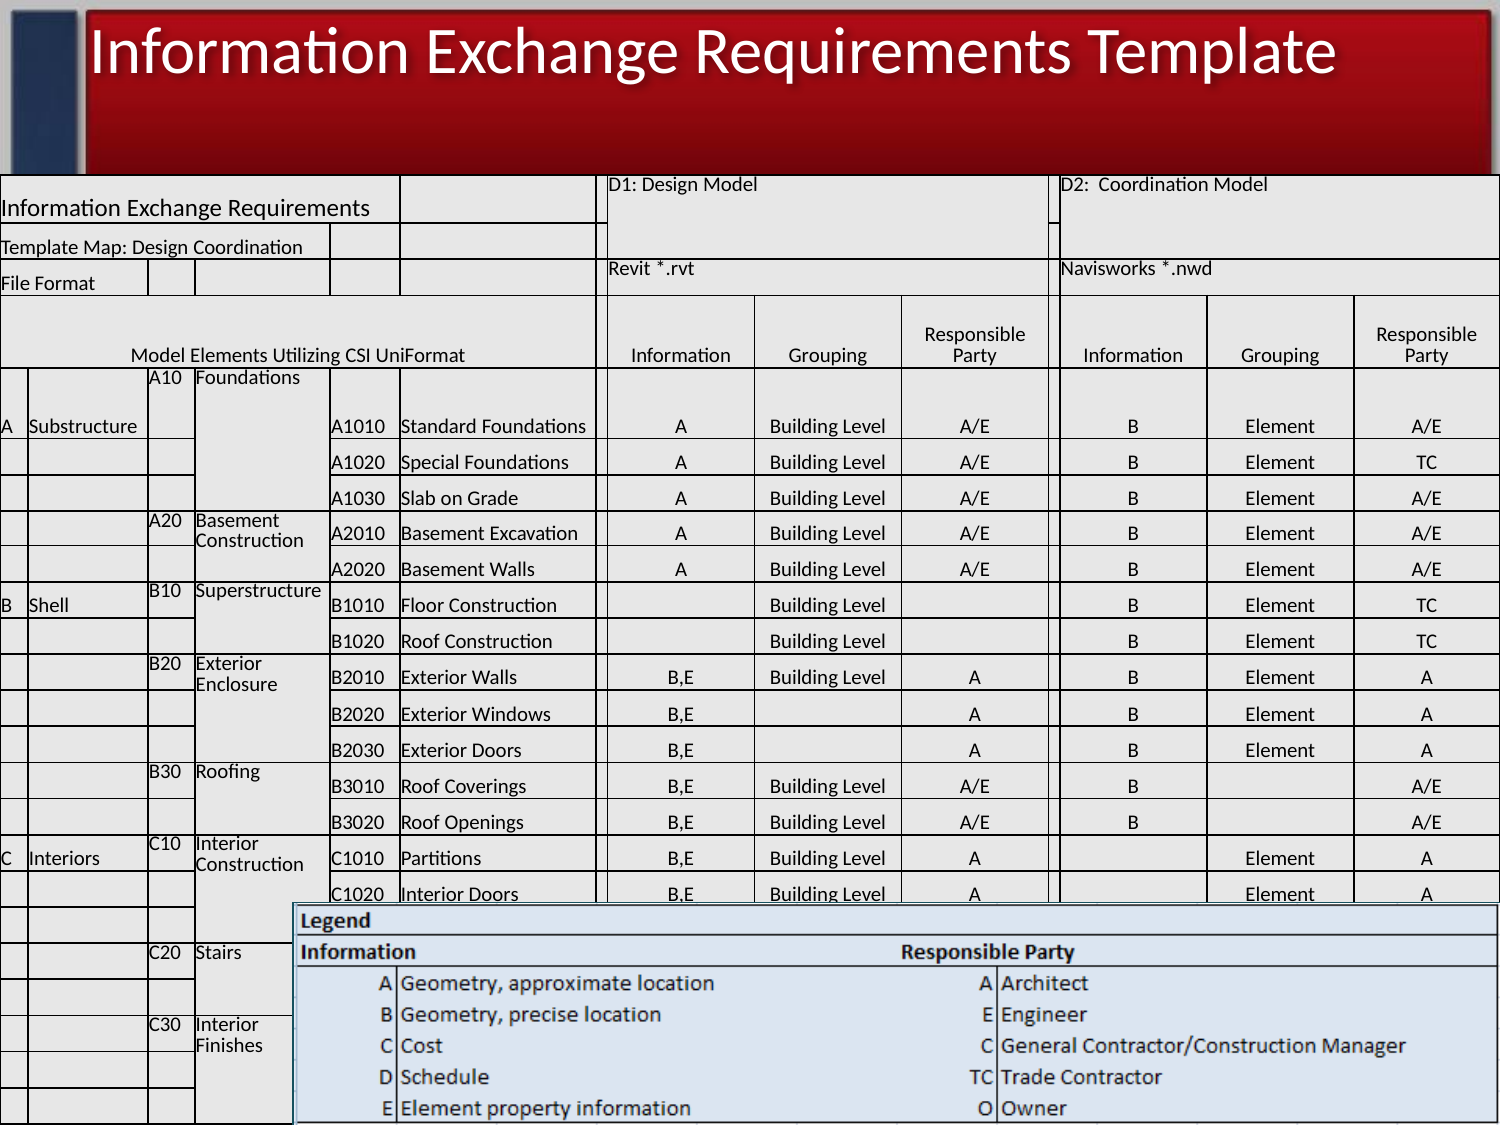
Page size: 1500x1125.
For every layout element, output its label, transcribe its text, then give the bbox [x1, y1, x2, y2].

table_cell [196, 260, 329, 295]
table_cell [29, 476, 147, 510]
table_cell Standard Foundations [401, 369, 595, 438]
table_cell B,E [608, 763, 754, 798]
table_cell Roof Construction [401, 619, 595, 653]
table_cell [149, 799, 194, 834]
table_cell Element [1208, 583, 1353, 617]
table_cell Roofing [196, 763, 329, 834]
table_cell [1049, 691, 1059, 725]
table_cell Information [608, 296, 754, 367]
table_cell [1049, 512, 1059, 545]
table_cell A10 [149, 369, 194, 438]
table_cell TC [1355, 439, 1499, 474]
table_cell Exterior Walls [401, 655, 595, 689]
table_cell [29, 512, 147, 545]
table_cell Element [1208, 872, 1353, 901]
table_cell [1, 1016, 27, 1051]
table_cell [597, 546, 607, 581]
table_cell Responsible Party [902, 296, 1048, 367]
table_cell C30 [149, 1016, 194, 1051]
table_cell Basement Construction [196, 512, 329, 581]
table_header D1: Design Model [608, 176, 1048, 258]
table_cell A [1355, 727, 1499, 762]
table_cell B [1061, 476, 1206, 510]
table_cell A1030 [331, 476, 399, 510]
table_cell [29, 908, 147, 942]
table_cell Special Foundations [401, 439, 595, 474]
table_cell A/E [1355, 512, 1499, 545]
table_cell A [1, 369, 27, 438]
table_cell [29, 727, 147, 762]
table_header [401, 176, 595, 222]
table_cell [1, 1089, 27, 1123]
table_cell Revit *.rvt [608, 260, 1048, 295]
table_cell A2010 [331, 512, 399, 545]
table_cell [1049, 296, 1059, 367]
table_cell Navisworks *.nwd [1061, 260, 1499, 295]
table_cell A [902, 655, 1048, 689]
table_cell Element [1208, 439, 1353, 474]
table_cell [1049, 655, 1059, 689]
table_cell Stairs [196, 944, 288, 1015]
table_cell A/E [902, 476, 1048, 510]
table_cell A/E [902, 546, 1048, 581]
table_cell C10 [149, 836, 194, 870]
table_cell [149, 908, 194, 942]
table_cell Building Level [755, 512, 901, 545]
table_cell [29, 546, 147, 581]
table_cell Element [1208, 691, 1353, 725]
table_cell [1, 546, 27, 581]
table_cell A/E [902, 763, 1048, 798]
table_cell [1049, 619, 1059, 653]
table_cell [29, 1052, 147, 1087]
table_cell Exterior Windows [401, 691, 595, 725]
table_cell Building Level [755, 369, 901, 438]
table_cell Element [1208, 476, 1353, 510]
table_cell [29, 1016, 147, 1051]
table_cell [1, 512, 27, 545]
table_cell [29, 1089, 147, 1123]
table_cell [1049, 439, 1059, 474]
table_cell [597, 260, 607, 295]
table_cell [331, 260, 399, 295]
table_cell Building Level [755, 763, 901, 798]
table_cell [1049, 727, 1059, 762]
table_cell A/E [902, 799, 1048, 834]
table_cell [1049, 799, 1059, 834]
table_cell A/E [1355, 763, 1499, 798]
picture [0, 0, 1500, 174]
table_cell [29, 691, 147, 725]
table_cell A1020 [331, 439, 399, 474]
table_cell [597, 296, 607, 367]
table_cell [597, 439, 607, 474]
table_cell [149, 1089, 194, 1123]
table_cell [1, 763, 27, 798]
table_cell [597, 872, 607, 901]
table_cell A/E [1355, 546, 1499, 581]
table_cell [597, 512, 607, 545]
table_cell [597, 799, 607, 834]
table_header [1049, 176, 1059, 222]
table_cell [149, 546, 194, 581]
table_cell Building Level [755, 619, 901, 653]
table_cell B30 [149, 763, 194, 798]
table_cell Building Level [755, 476, 901, 510]
table_cell B [1061, 619, 1206, 653]
table_cell A [608, 546, 754, 581]
table_cell C1010 [331, 836, 399, 870]
table_cell Building Level [755, 872, 901, 901]
table_cell B [1061, 583, 1206, 617]
table_cell File Format [1, 260, 147, 295]
table_cell Template Map: Design Coordination [1, 224, 329, 258]
table_cell [902, 583, 1048, 617]
table_cell Interiors [29, 836, 147, 870]
table_cell [29, 619, 147, 653]
table_cell [29, 655, 147, 689]
table_cell [1, 439, 27, 474]
table_cell [1061, 836, 1206, 870]
table_cell [1, 1052, 27, 1087]
table_cell [149, 691, 194, 725]
table_cell B,E [608, 799, 754, 834]
table_cell [1, 476, 27, 510]
table_cell Building Level [755, 799, 901, 834]
table_cell [149, 439, 194, 474]
table_cell [597, 619, 607, 653]
table_cell B1010 [331, 583, 399, 617]
table_cell B [1061, 763, 1206, 798]
table_cell Building Level [755, 655, 901, 689]
table_cell [1, 655, 27, 689]
table_cell [597, 369, 607, 438]
table_cell [331, 224, 399, 258]
table_cell A/E [902, 369, 1048, 438]
table_cell [597, 763, 607, 798]
table_cell A [902, 727, 1048, 762]
table_cell [1049, 836, 1059, 870]
table_cell TC [1355, 583, 1499, 617]
table_cell Element [1208, 369, 1353, 438]
table_cell A/E [1355, 369, 1499, 438]
table_cell Basement Walls [401, 546, 595, 581]
table_cell Partitions [401, 836, 595, 870]
table_cell [1049, 369, 1059, 438]
table_cell Exterior Enclosure [196, 655, 329, 762]
table_cell B [1061, 512, 1206, 545]
table_cell Basement Excavation [401, 512, 595, 545]
table_cell A [1355, 836, 1499, 870]
table_cell [755, 727, 901, 762]
table_cell Element [1208, 512, 1353, 545]
table_cell [1, 799, 27, 834]
table_cell [755, 691, 901, 725]
table_cell [29, 439, 147, 474]
table_cell C [1, 836, 27, 870]
table_cell [401, 224, 595, 258]
table_cell [1, 980, 27, 1015]
table_cell [608, 619, 754, 653]
table_cell Element [1208, 836, 1353, 870]
table_cell Interior Construction [196, 836, 329, 942]
table_cell B [1061, 691, 1206, 725]
table_cell B,E [608, 691, 754, 725]
table_cell [1049, 260, 1059, 295]
table_cell [149, 727, 194, 762]
table_cell A [608, 512, 754, 545]
table_cell A20 [149, 512, 194, 545]
table_cell B,E [608, 655, 754, 689]
table_cell Slab on Grade [401, 476, 595, 510]
table_cell [902, 619, 1048, 653]
table_cell [149, 1052, 194, 1087]
text_box Information Exchange Requirements Template [74, 0, 1500, 95]
table_cell Grouping [755, 296, 901, 367]
table_cell Information [1061, 296, 1206, 367]
table_cell [1049, 224, 1059, 258]
table_cell A [902, 836, 1048, 870]
table_cell B2020 [331, 691, 399, 725]
table_cell [1049, 583, 1059, 617]
table_cell A [902, 872, 1048, 901]
table_cell Foundations [196, 369, 329, 510]
table_cell [1049, 763, 1059, 798]
table_cell B2010 [331, 655, 399, 689]
table_cell [597, 836, 607, 870]
table_cell [597, 727, 607, 762]
table_cell A/E [1355, 799, 1499, 834]
table_cell Exterior Doors [401, 727, 595, 762]
table_cell Roof Coverings [401, 763, 595, 798]
table_cell [1049, 872, 1059, 901]
table_cell [1208, 799, 1353, 834]
table_cell [1, 619, 27, 653]
table_cell B1020 [331, 619, 399, 653]
table_cell [608, 583, 754, 617]
table_cell B [1061, 369, 1206, 438]
table_cell B [1061, 799, 1206, 834]
table_cell [1061, 872, 1206, 901]
table_cell Grouping [1208, 296, 1353, 367]
table_cell Shell [29, 583, 147, 617]
table_cell [1049, 476, 1059, 510]
table_cell A [902, 691, 1048, 725]
table_cell Building Level [755, 583, 901, 617]
table_cell B,E [608, 727, 754, 762]
table_cell [149, 619, 194, 653]
table_cell Element [1208, 619, 1353, 653]
table_cell A [608, 439, 754, 474]
table_cell [597, 655, 607, 689]
table_cell [29, 944, 147, 978]
table_cell [597, 583, 607, 617]
table_cell B [1, 583, 27, 617]
table_cell [149, 980, 194, 1015]
table_header D2: Coordination Model [1061, 176, 1499, 258]
table_cell [149, 872, 194, 906]
table_cell Building Level [755, 439, 901, 474]
table_cell A [608, 476, 754, 510]
table_header Information Exchange Requirements [1, 176, 399, 222]
table_cell Element [1208, 655, 1353, 689]
table_cell Interior Finishes [196, 1016, 288, 1123]
table_cell A/E [902, 512, 1048, 545]
table_cell [29, 872, 147, 906]
table_cell Floor Construction [401, 583, 595, 617]
table_cell Responsible Party [1355, 296, 1499, 367]
table_cell [29, 763, 147, 798]
table_cell Element [1208, 727, 1353, 762]
table_cell [149, 476, 194, 510]
table_cell [597, 691, 607, 725]
table_cell B3010 [331, 763, 399, 798]
table_cell C20 [149, 944, 194, 978]
table_cell B [1061, 546, 1206, 581]
table_header [597, 176, 607, 222]
table_cell A [1355, 691, 1499, 725]
table_cell B2030 [331, 727, 399, 762]
table_cell C1020 [331, 872, 399, 901]
table_cell [149, 260, 194, 295]
table_cell TC [1355, 619, 1499, 653]
table_cell B,E [608, 872, 754, 901]
table_cell A [1355, 655, 1499, 689]
table_cell Element [1208, 546, 1353, 581]
table_cell [401, 260, 595, 295]
table_cell [1049, 546, 1059, 581]
table_cell A [1355, 872, 1499, 902]
table_cell Interior Doors [401, 872, 595, 901]
table_cell [29, 799, 147, 834]
table_cell A [608, 369, 754, 438]
picture [293, 902, 1500, 1125]
table_cell A1010 [331, 369, 399, 438]
table_cell [1, 691, 27, 725]
table_cell A2020 [331, 546, 399, 581]
table_cell Building Level [755, 546, 901, 581]
table_cell A/E [902, 439, 1048, 474]
table_cell B [1061, 655, 1206, 689]
table_cell Roof Openings [401, 799, 595, 834]
table_cell A/E [1355, 476, 1499, 510]
table_cell [29, 980, 147, 1015]
table_cell Superstructure [196, 583, 329, 653]
table_cell Substructure [29, 369, 147, 438]
table_cell [597, 476, 607, 510]
table_cell [1, 727, 27, 762]
table_cell B10 [149, 583, 194, 617]
table_cell [1208, 763, 1353, 798]
table_cell B [1061, 727, 1206, 762]
table_cell [1, 908, 27, 942]
table_cell B,E [608, 836, 754, 870]
table_cell Model Elements Utilizing CSI UniFormat [1, 296, 595, 367]
table_cell B20 [149, 655, 194, 689]
table_cell [1, 944, 27, 978]
table_cell Building Level [755, 836, 901, 870]
table_cell [597, 224, 607, 258]
table_cell B [1061, 439, 1206, 474]
table_cell B3020 [331, 799, 399, 834]
table_cell [1, 872, 27, 906]
